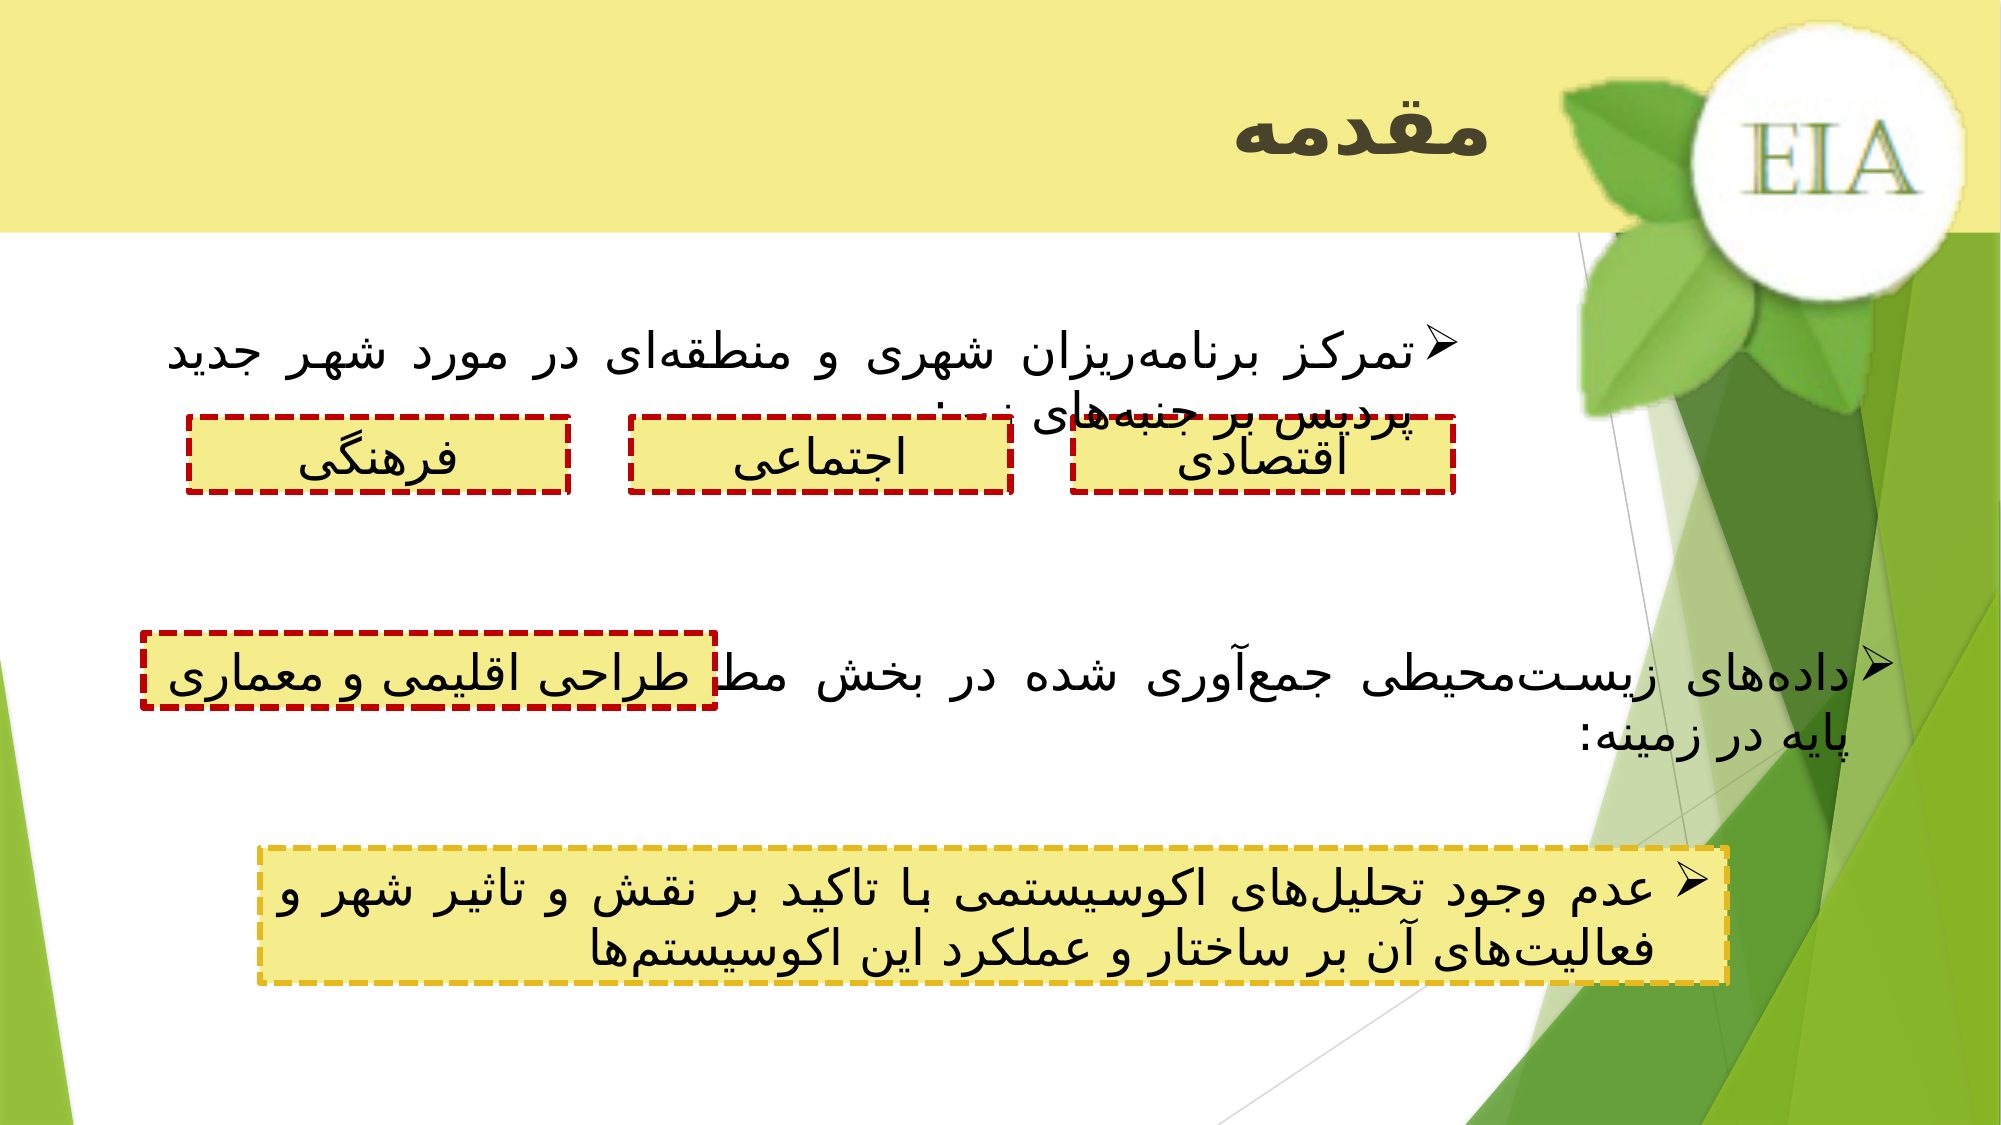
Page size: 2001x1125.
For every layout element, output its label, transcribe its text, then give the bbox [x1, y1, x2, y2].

text_box مقدمه [175, 63, 1509, 179]
text_box فرهنگی [188, 417, 569, 492]
text_box اقتصادی [1073, 447, 1453, 492]
text_box داده‌های زیست‌محیطی جمع‌آوری شده در بخش مطالعات پایه در زمینه: [579, 632, 1913, 768]
text_box عدم وجود تحلیل‌های اکوسیستمی با تاکید بر نقش و تاثیر شهر و فعالیت‌های آن بر ساختار و عملکرد این اکوسیستم‌ها [259, 848, 1728, 983]
text_box اجتماعی [630, 417, 1011, 492]
text_box تمرکز برنامه‌ریزان شهری و منطقه‌ای در مورد شهر جدید پردیس بر جنبه‌های زیر: [143, 311, 1477, 447]
text_box طراحی اقلیمی و معماری [143, 632, 716, 708]
picture [1522, 15, 1982, 450]
